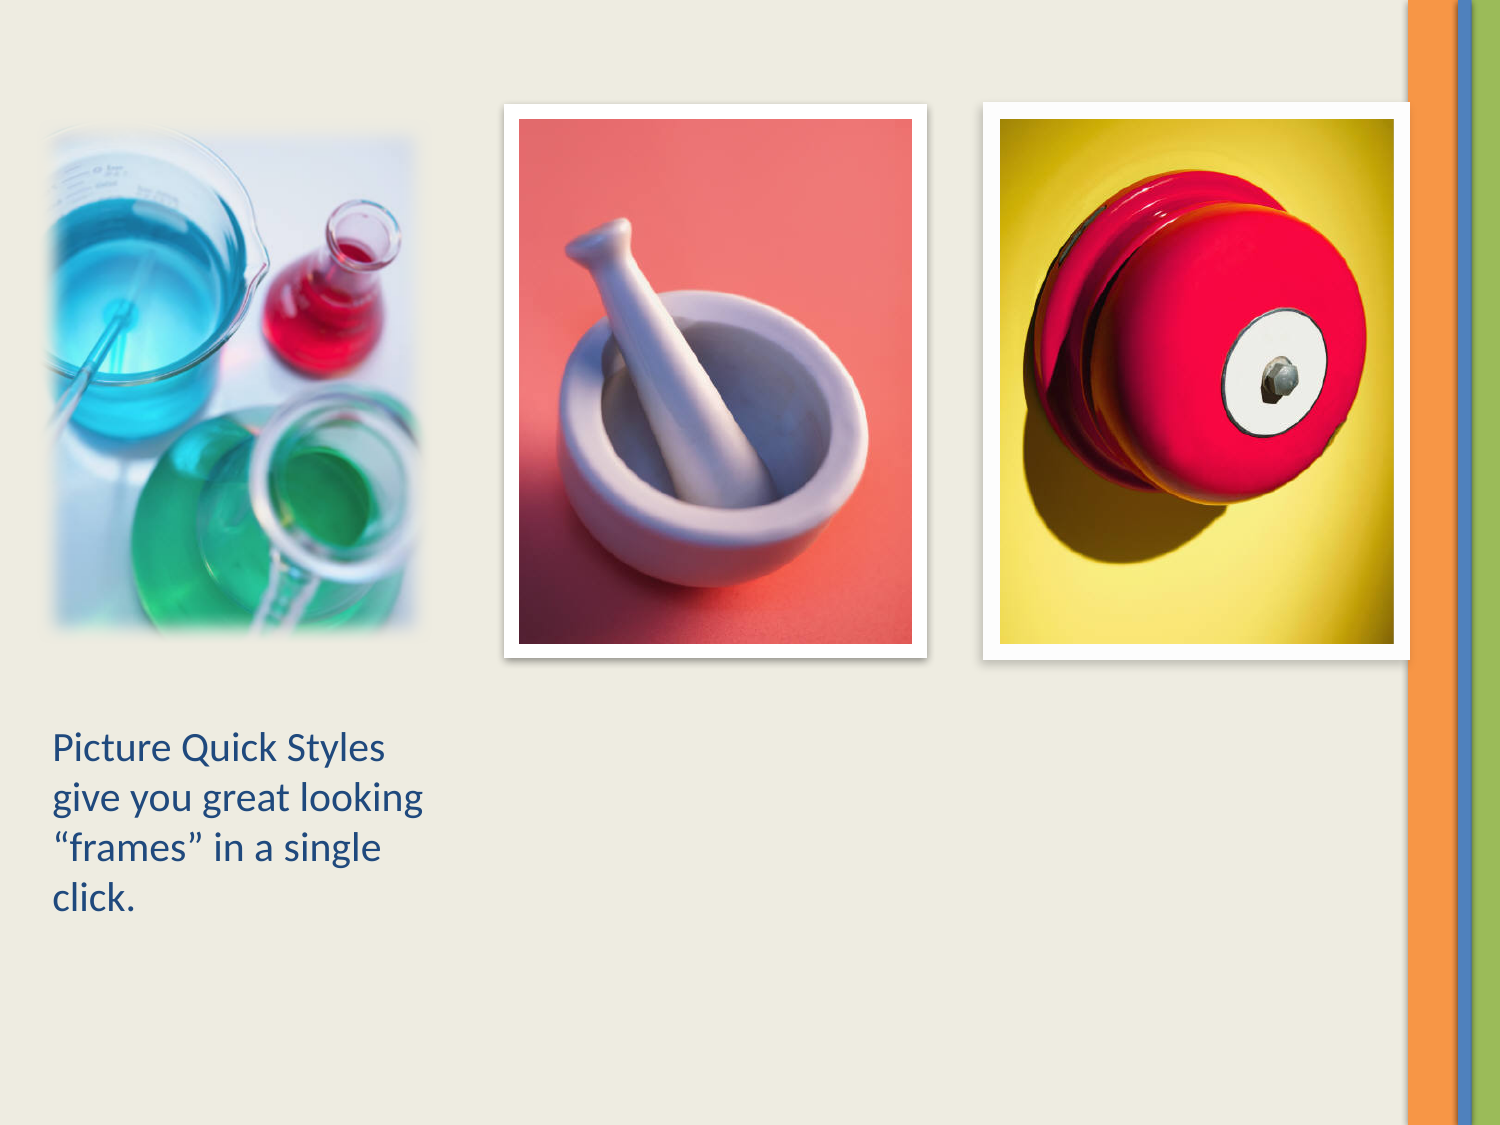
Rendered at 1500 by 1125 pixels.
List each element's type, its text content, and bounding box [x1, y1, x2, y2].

picture [518, 118, 913, 644]
picture [999, 118, 1394, 644]
list Picture Quick Styles give you great looking “frames” in a single click. [37, 712, 463, 925]
picture [37, 118, 432, 644]
